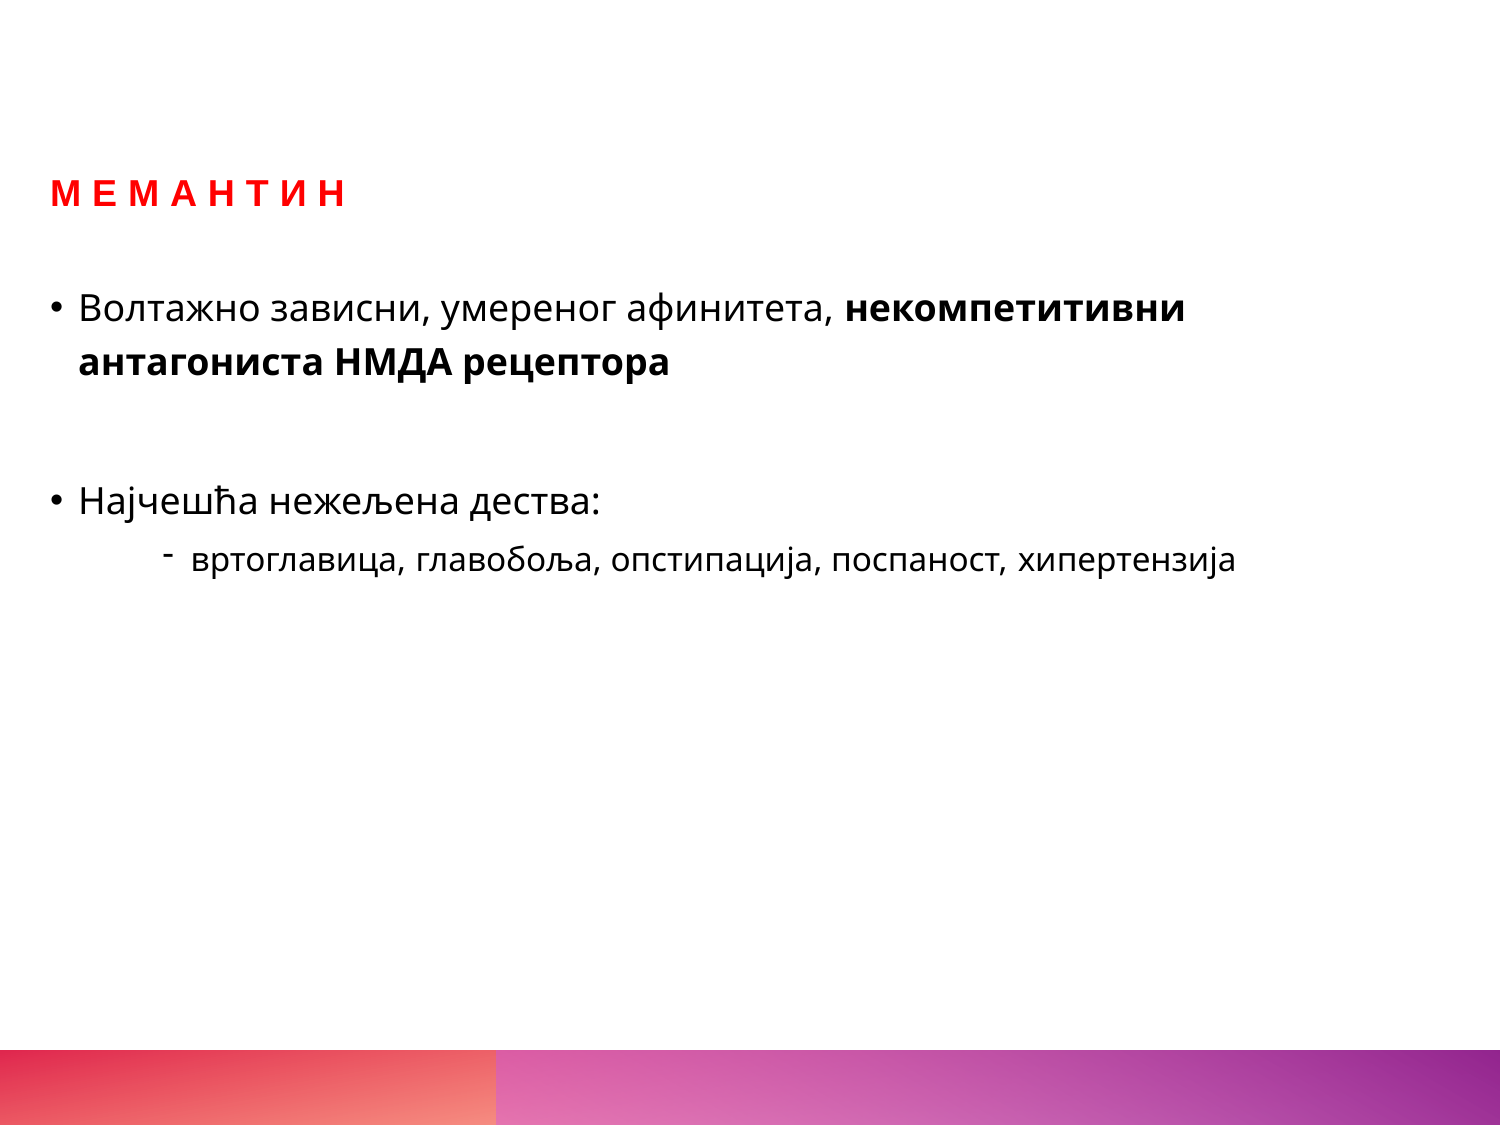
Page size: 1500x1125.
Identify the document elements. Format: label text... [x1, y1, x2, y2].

list Волтажно зависни, умереног афинитета, некомпетитивни антагониста НМДА рецептора Најчешћа нежељена дества: вртоглавица, главобоља, опстипација, поспаност, хипертензија [50, 275, 1429, 996]
title Мемантин [50, 132, 494, 215]
